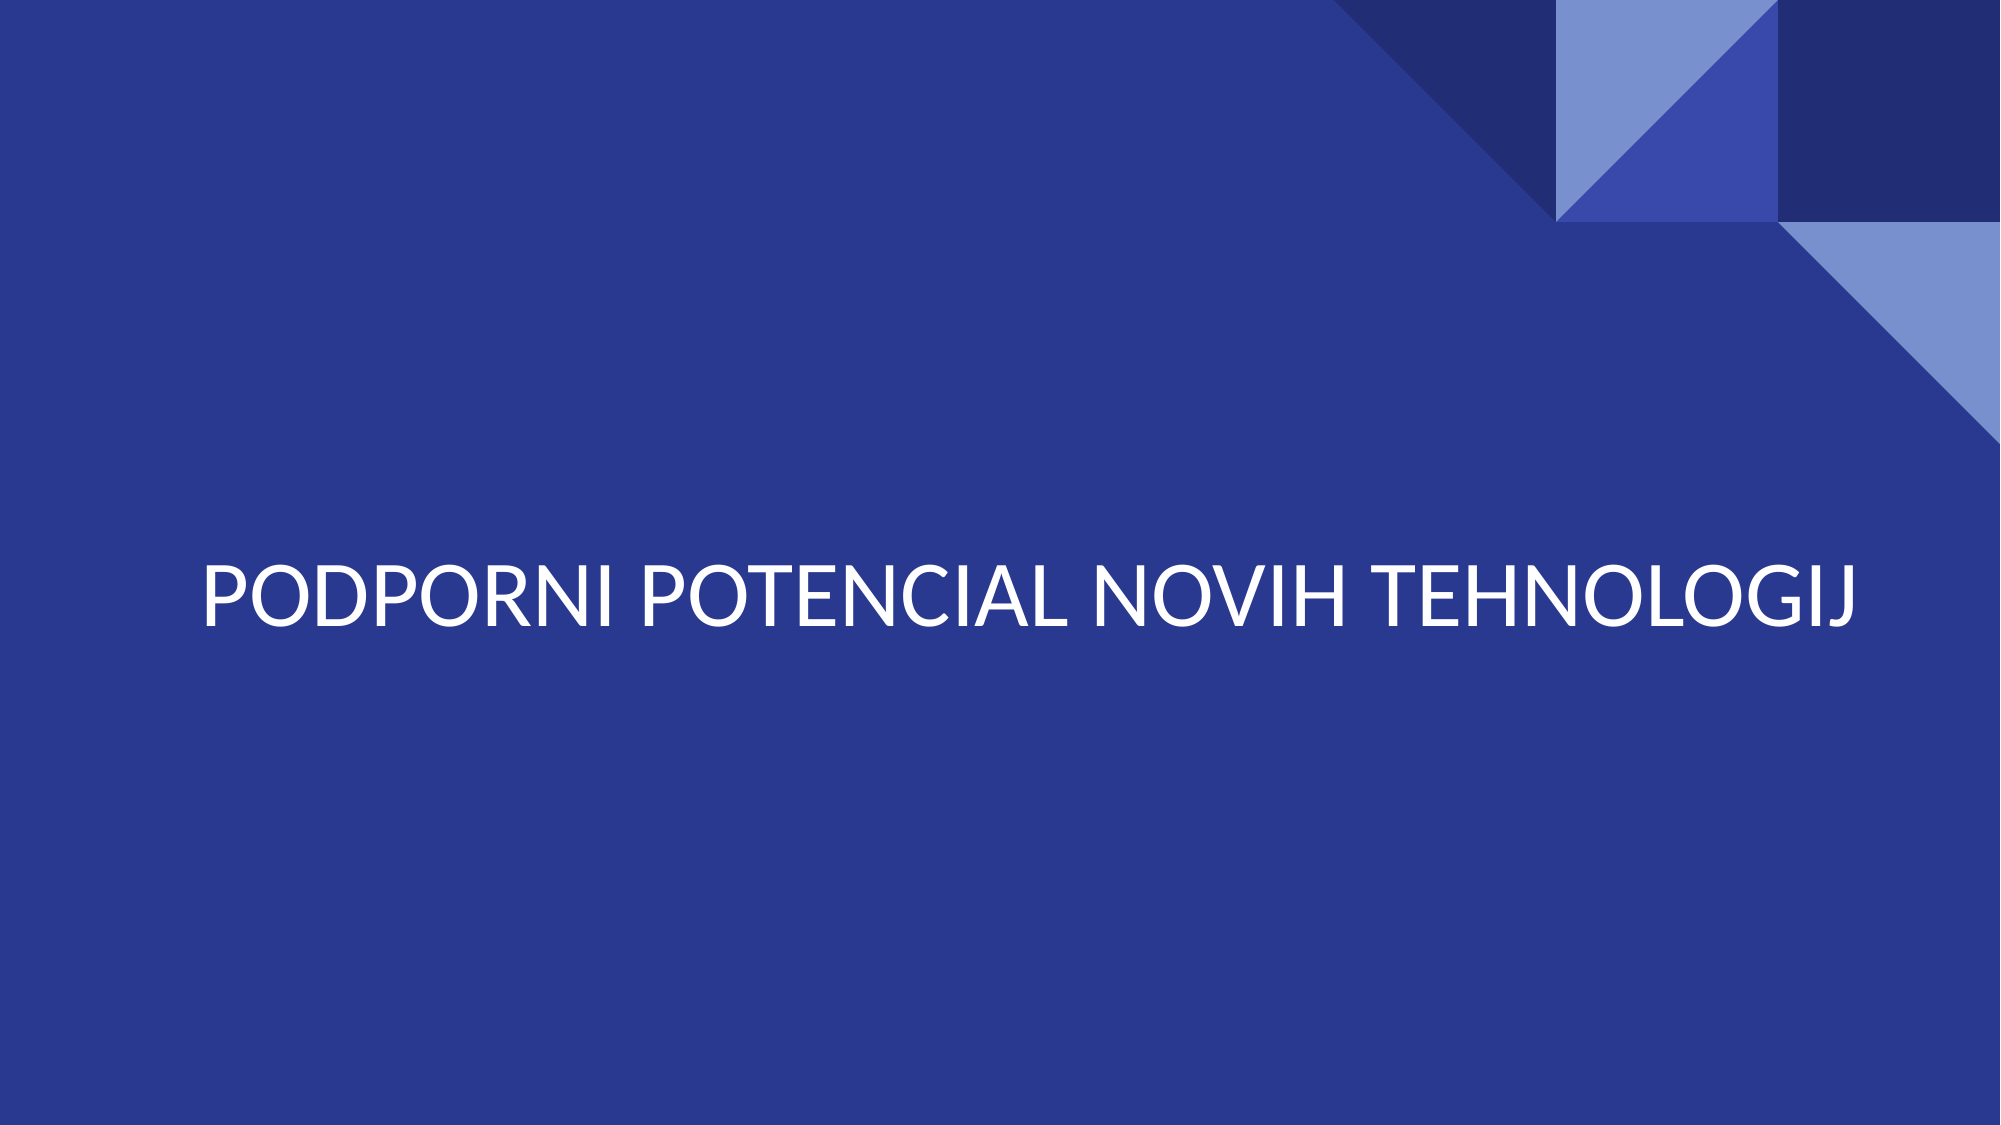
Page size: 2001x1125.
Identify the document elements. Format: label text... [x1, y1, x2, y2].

title PODPORNI POTENCIAL NOVIH TEHNOLOGIJ [130, 470, 1930, 655]
